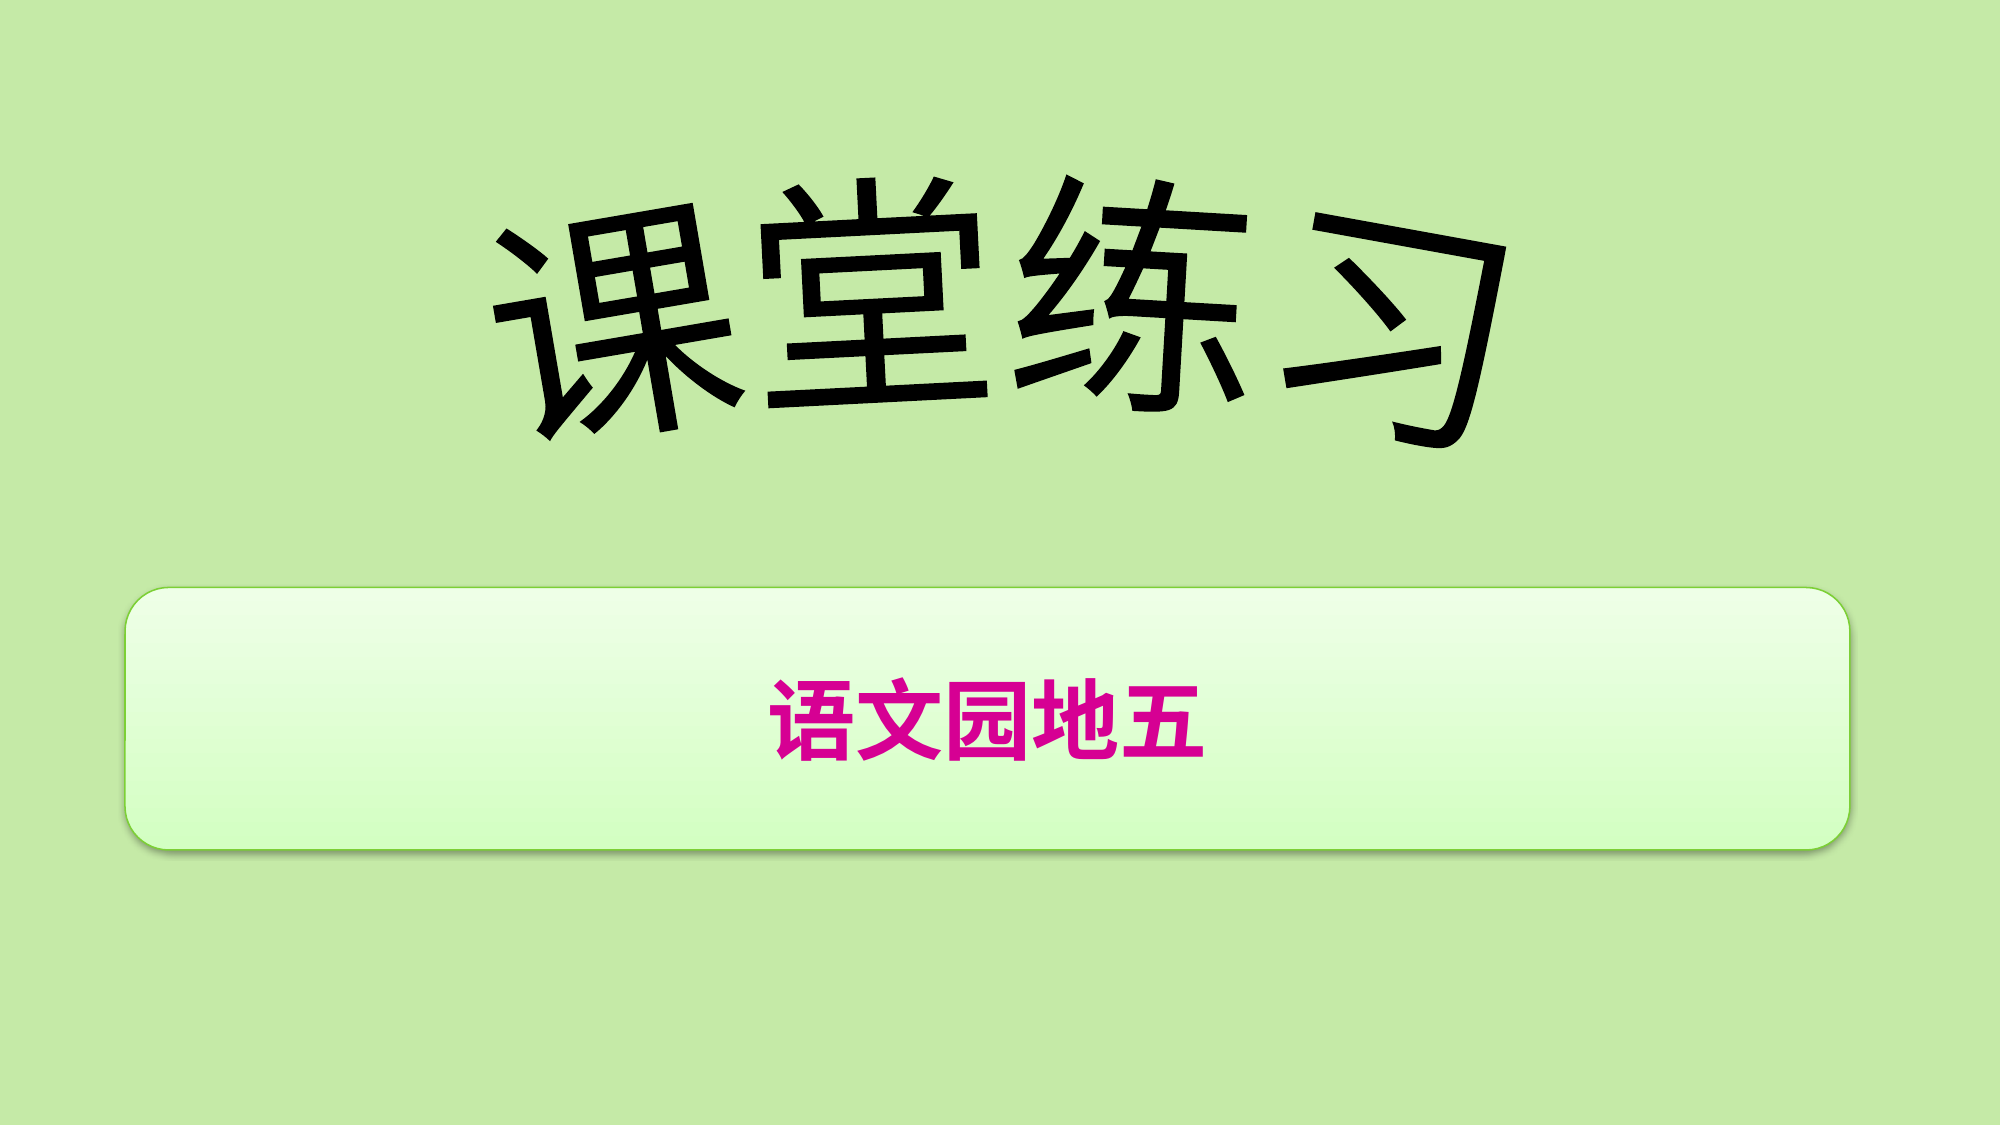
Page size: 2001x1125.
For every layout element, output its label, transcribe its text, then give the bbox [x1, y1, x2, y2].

text_box 语文园地五 [124, 586, 1851, 851]
